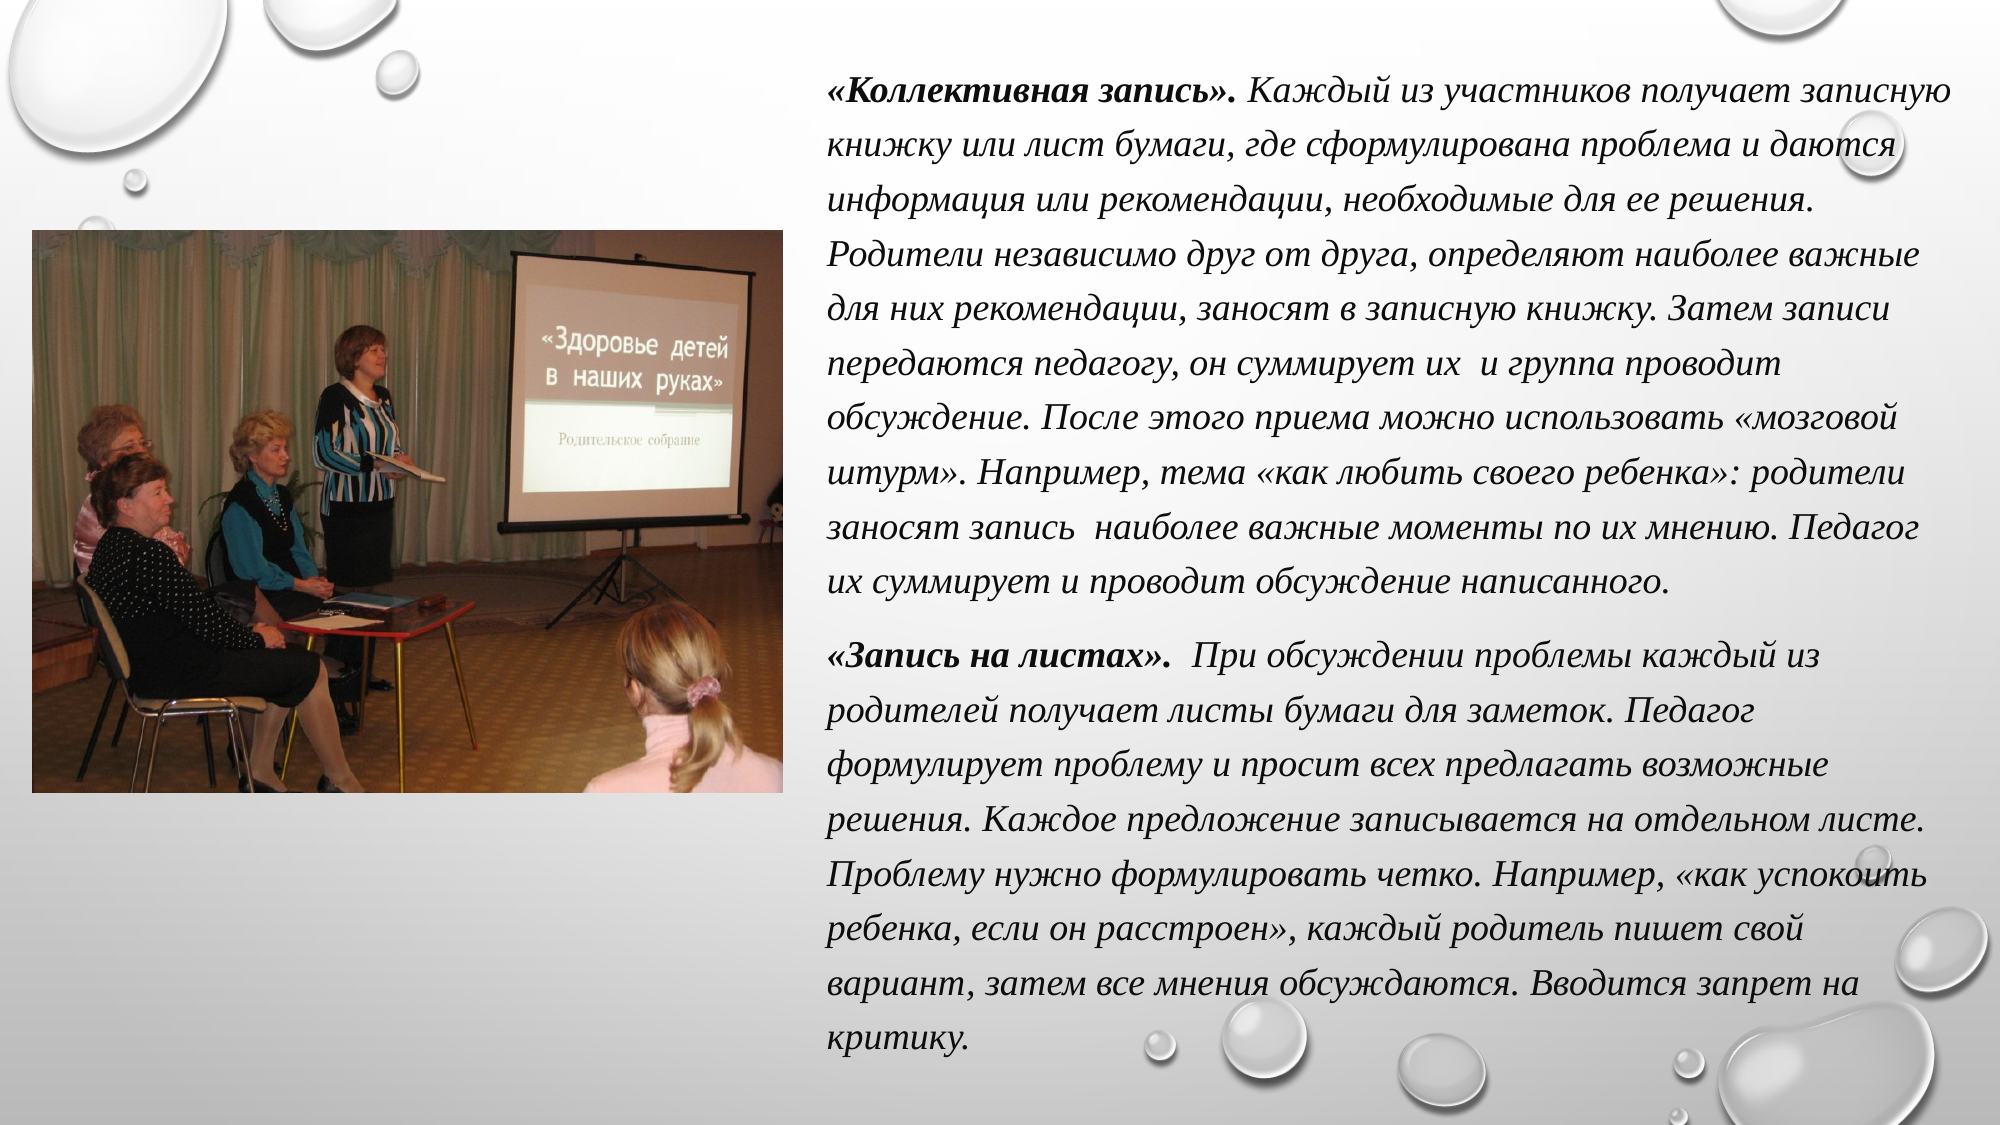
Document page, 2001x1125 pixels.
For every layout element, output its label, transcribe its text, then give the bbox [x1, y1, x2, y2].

list «Коллективная запись». Каждый из участников получает записную книжку или лист бумаги, где сформулирована проблема и даются информация или рекомендации, необходимые для ее решения. Родители независимо друг от друга, определяют наиболее важные для них рекомендации, заносят в записную книжку. Затем записи передаются педагогу, он суммирует их и группа проводит обсуждение. После этого приема можно использовать «мозговой штурм». Например, тема «как любить своего ребенка»: родители заносят запись наиболее важные моменты по их мнению. Педагог их суммирует и проводит обсуждение написанного. «Запись на листах». При обсуждении проблемы каждый из родителей получает листы бумаги для заметок. Педагог формулирует проблему и просит всех предлагать возможные решения. Каждое предложение записывается на отдельном листе. Проблему нужно формулировать четко. Например, «как успокоить ребенка, если он расстроен», каждый родитель пишет свой вариант, затем все мнения обсуждаются. Вводится запрет на критику. [811, 47, 1972, 1086]
picture [0, 0, 2000, 1125]
